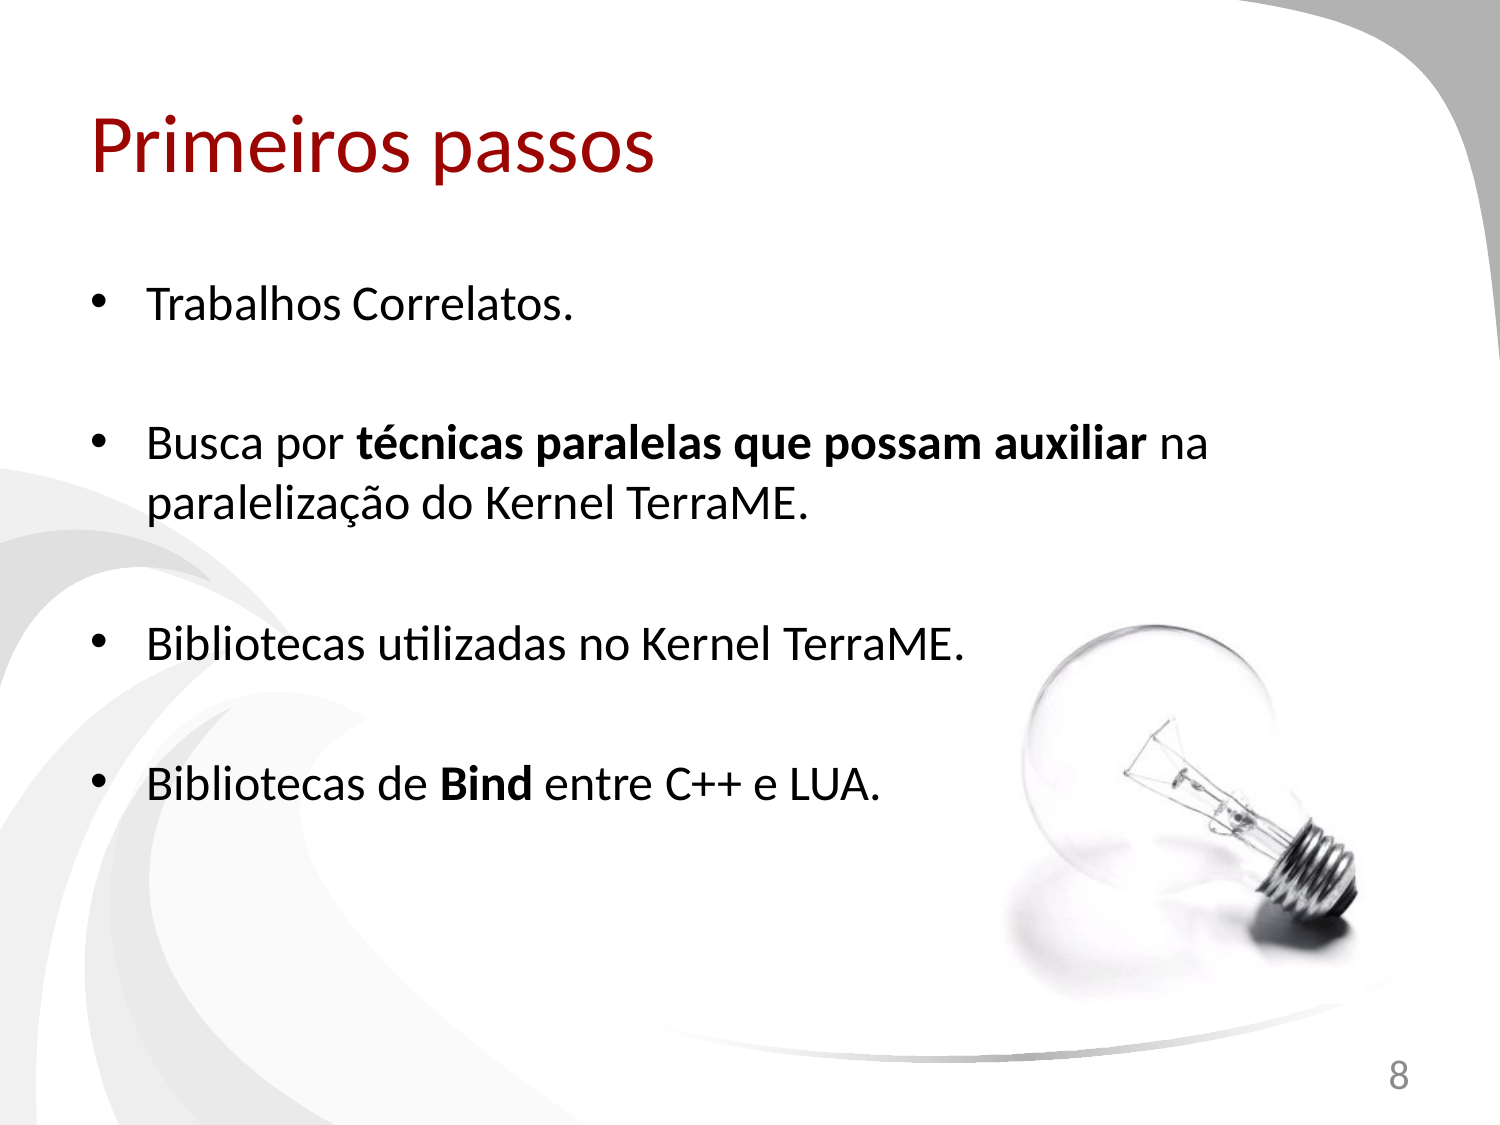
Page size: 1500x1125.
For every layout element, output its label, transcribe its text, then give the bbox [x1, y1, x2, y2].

picture [985, 621, 1365, 1004]
title Primeiros passos [75, 45, 1425, 233]
list Trabalhos Correlatos. Busca por técnicas paralelas que possam auxiliar na paralelização do Kernel TerraME. Bibliotecas utilizadas no Kernel TerraME. Bibliotecas de Bind entre C++ e LUA. [75, 262, 1425, 1005]
slide_number 8 [1074, 1042, 1425, 1103]
